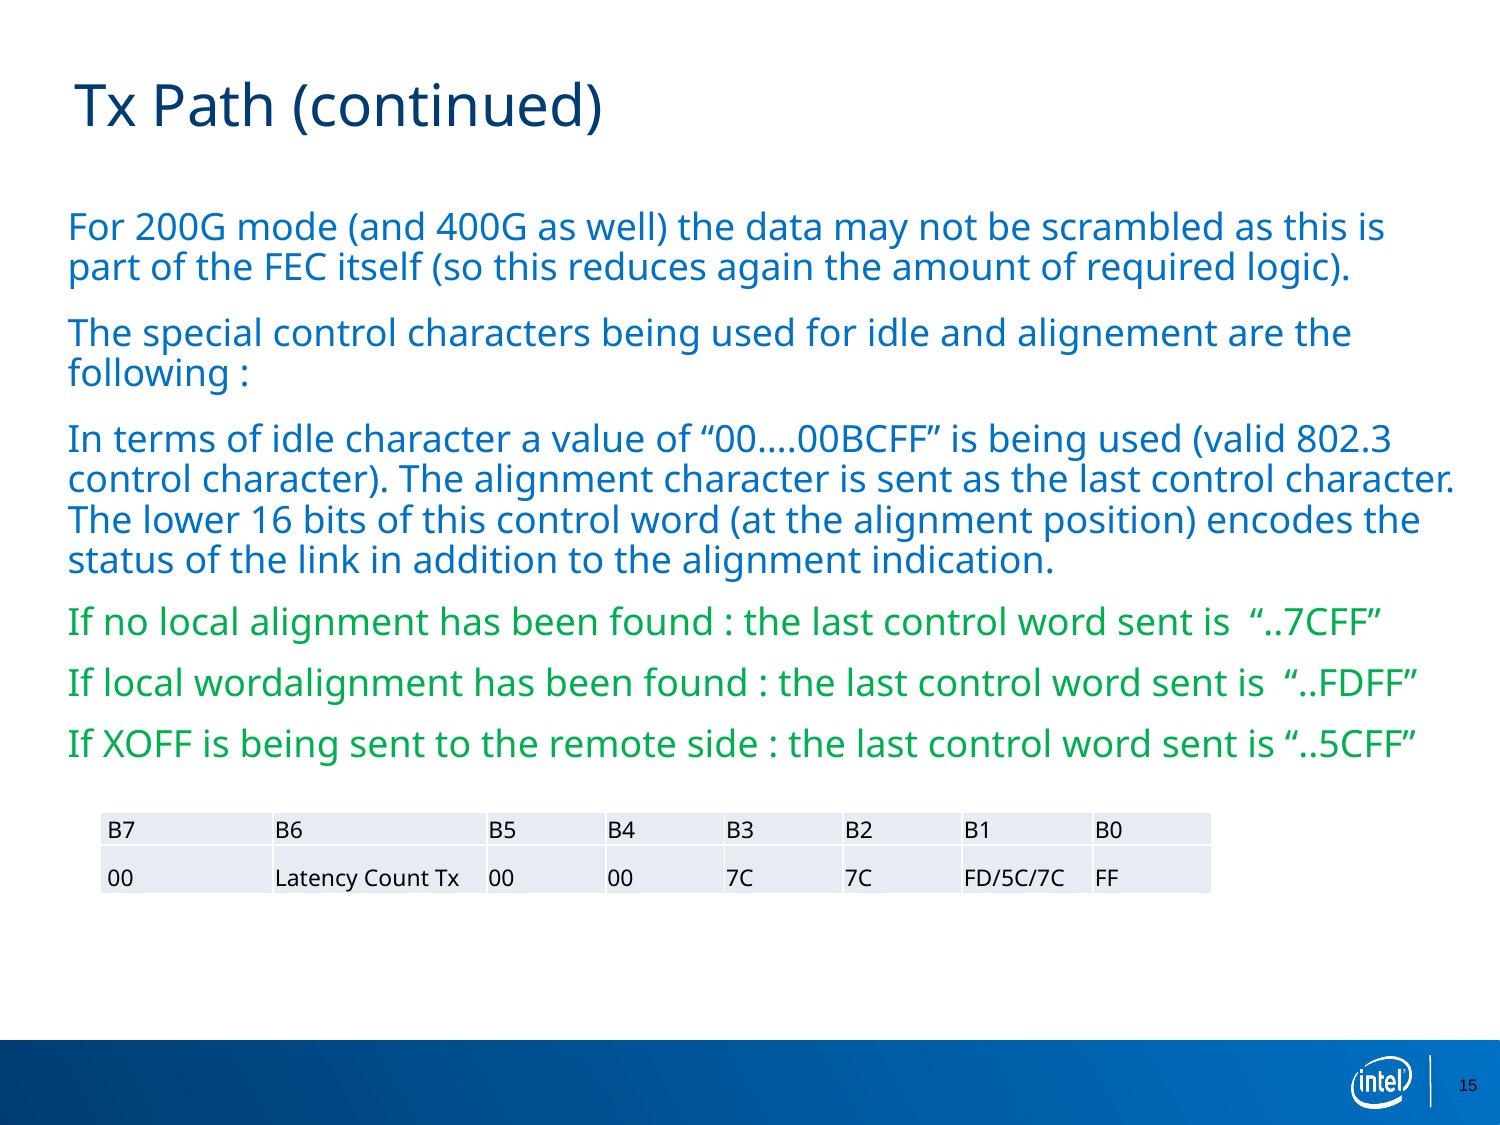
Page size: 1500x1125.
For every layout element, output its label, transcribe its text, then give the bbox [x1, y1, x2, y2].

list For 200G mode (and 400G as well) the data may not be scrambled as this is part of the FEC itself (so this reduces again the amount of required logic). The special control characters being used for idle and alignement are the following : In terms of idle character a value of “00….00BCFF” is being used (valid 802.3 control character). The alignment character is sent as the last control character. The lower 16 bits of this control word (at the alignment position) encodes the status of the link in addition to the alignment indication. If no local alignment has been found : the last control word sent is “..7CFF” If local wordalignment has been found : the last control word sent is “..FDFF” If XOFF is being sent to the remote side : the last control word sent is “..5CFF” [67, 208, 1463, 1033]
table_cell 00 [101, 846, 272, 893]
table_cell Latency Count Tx [274, 846, 486, 893]
table_header B6 [274, 813, 486, 844]
table_cell 00 [488, 846, 605, 893]
table_header B7 [101, 813, 272, 844]
table_header B1 [963, 813, 1092, 844]
table_header B5 [488, 813, 605, 844]
table_header B2 [844, 813, 961, 844]
table_cell 7C [844, 846, 961, 893]
title Tx Path (continued) [74, 67, 1425, 208]
table_header B4 [607, 813, 724, 844]
table_cell 00 [607, 846, 724, 893]
slide_number 15 [1127, 1055, 1478, 1116]
table_header B0 [1094, 813, 1211, 844]
table_cell FF [1094, 846, 1211, 893]
table_header B3 [725, 813, 842, 844]
table_cell FD/5C/7C [963, 846, 1092, 893]
table_cell 7C [725, 846, 842, 893]
